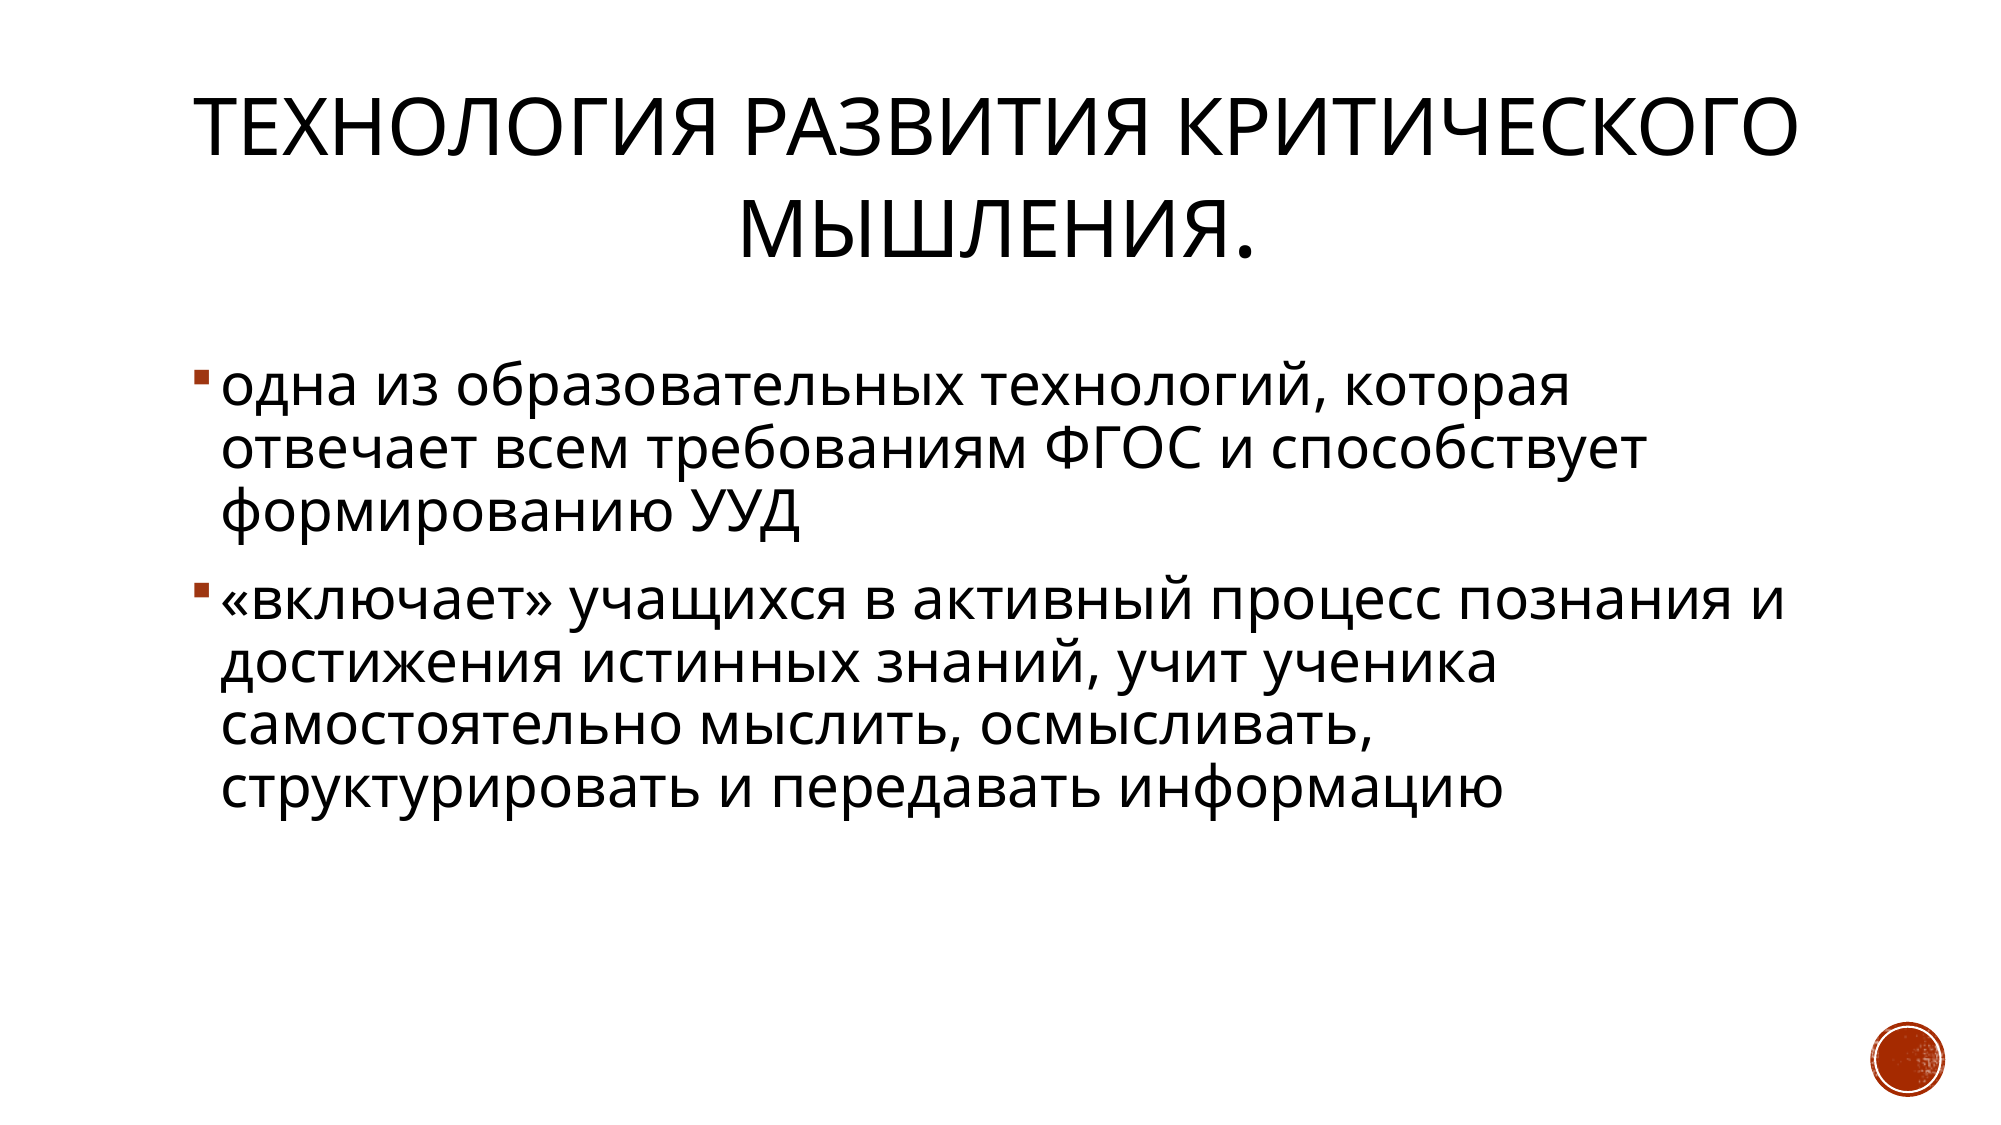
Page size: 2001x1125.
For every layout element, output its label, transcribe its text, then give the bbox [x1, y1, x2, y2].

title технология развития критического мышления. [88, 79, 1907, 287]
list одна из образовательных технологий, которая отвечает всем требованиям ФГОС и способствует формированию УУД «включает» учащихся в активный процесс познания и достижения истинных знаний, учит ученика самостоятельно мыслить, осмысливать, структурировать и передавать информацию [175, 348, 1826, 1013]
